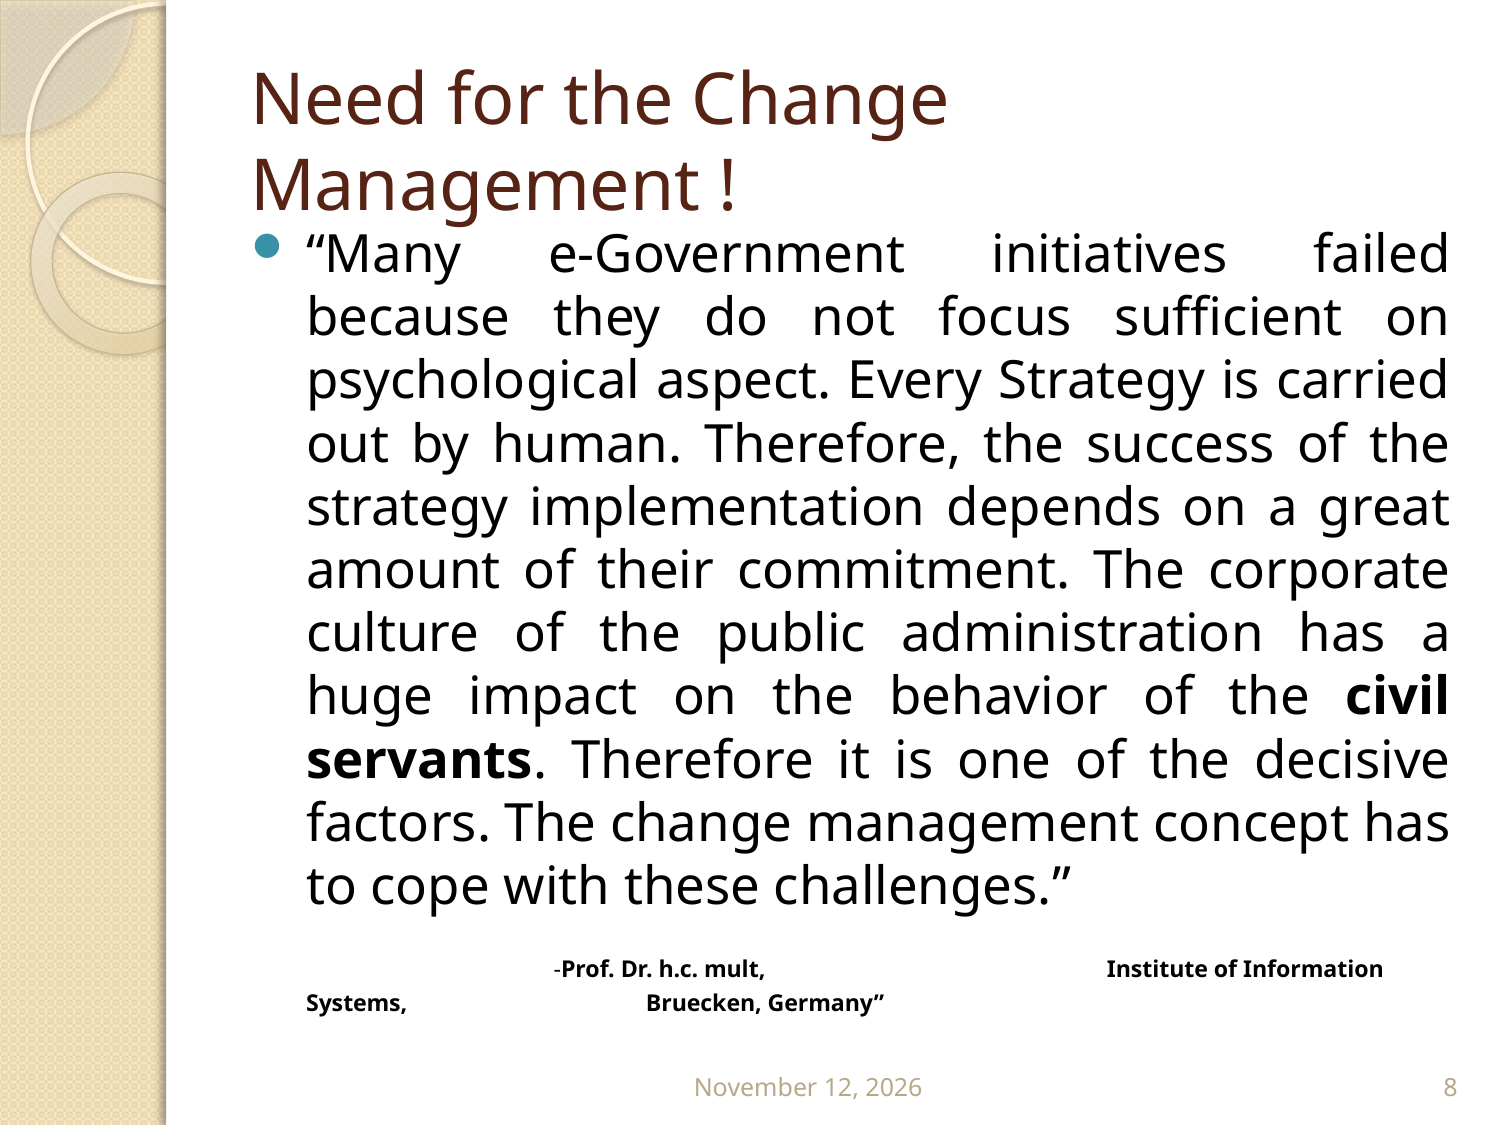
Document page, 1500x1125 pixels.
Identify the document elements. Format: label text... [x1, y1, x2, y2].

title Need for the Change Management ! [235, 45, 1466, 212]
slide_number 8 [1413, 1034, 1488, 1113]
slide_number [587, 1034, 938, 1113]
list “Many e-Government initiatives failed because they do not focus sufficient on psychological aspect. Every Strategy is carried out by human. Therefore, the success of the strategy implementation depends on a great amount of their commitment. The corporate culture of the public administration has a huge impact on the behavior of the civil servants. Therefore it is one of the decisive factors. The change management concept has to cope with these challenges.” -Prof. Dr. h.c. mult, Institute of Information Systems, Bruecken, Germany” [235, 212, 1466, 1050]
